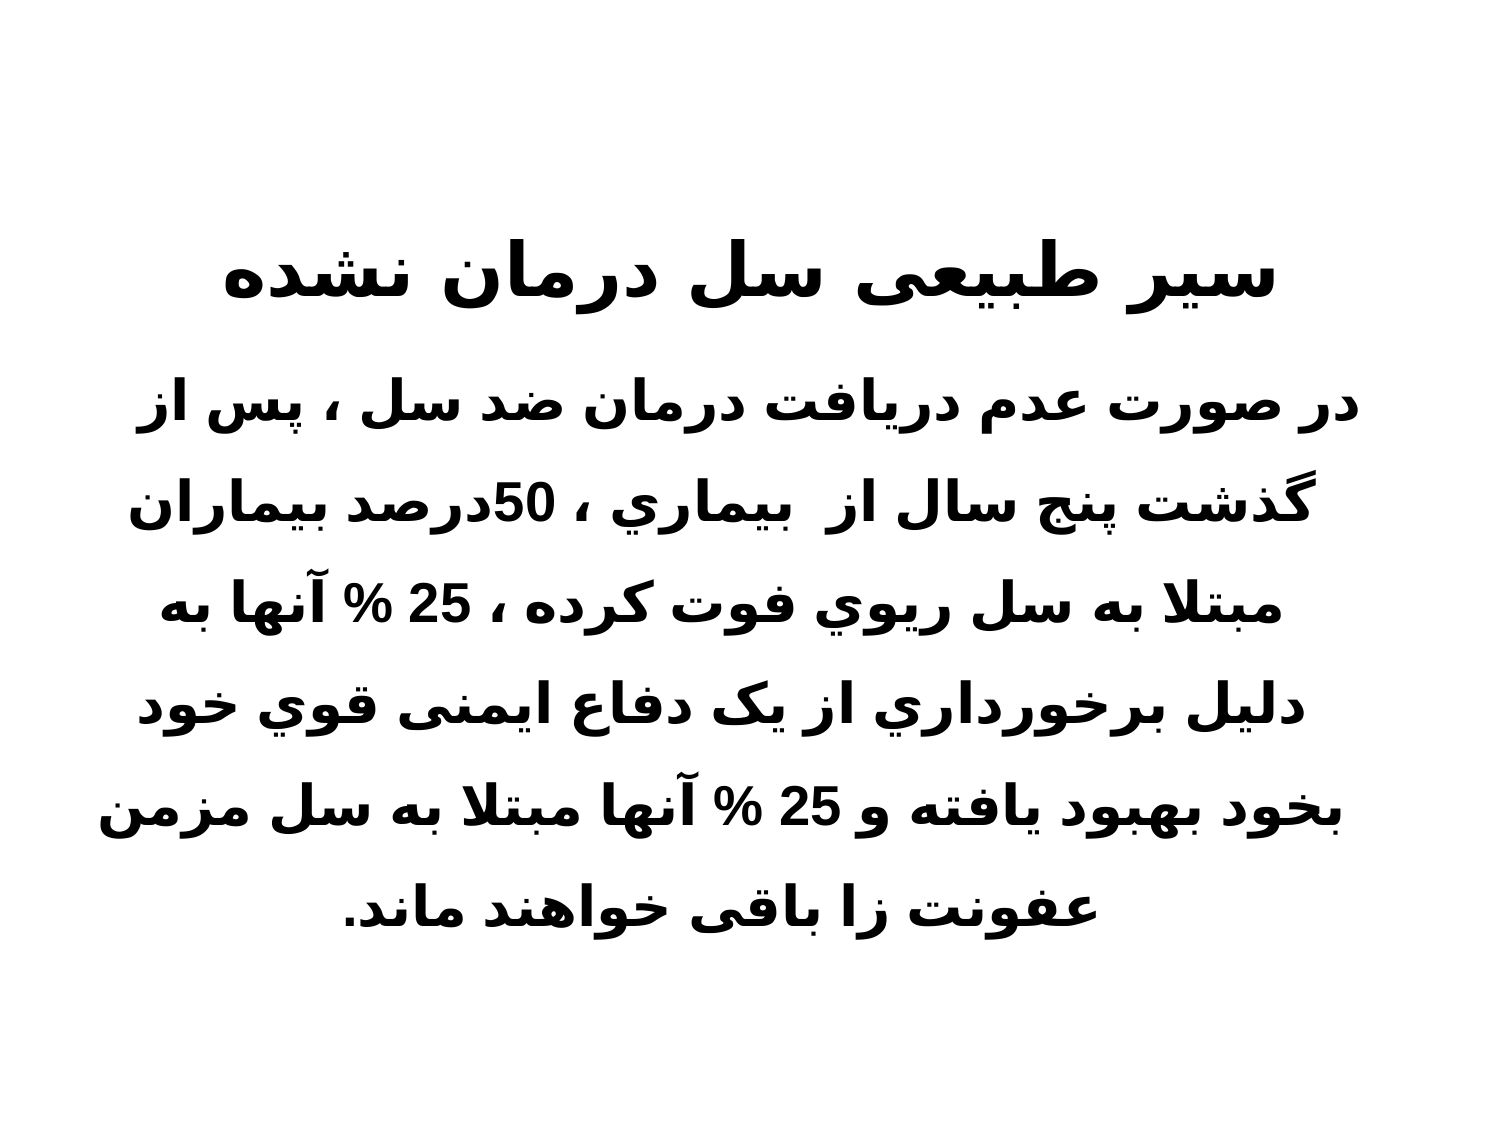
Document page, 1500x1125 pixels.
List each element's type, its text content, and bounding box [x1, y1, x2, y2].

title سیر طبیعی سل درمان نشده [76, 172, 1427, 361]
list در صورت عدم دریافت درمان ضد سل ، پس از گذشت پنج سال از بیماري ، 50درصد بیماران مبتلا به سل ریوي فوت کرده ، 25 % آنها به دلیل برخورداري از یک دفاع ایمنی قوي خود بخود بهبود یافته و 25 % آنها مبتلا به سل مزمن عفونت زا باقی خواهند ماند. [75, 262, 1425, 1005]
